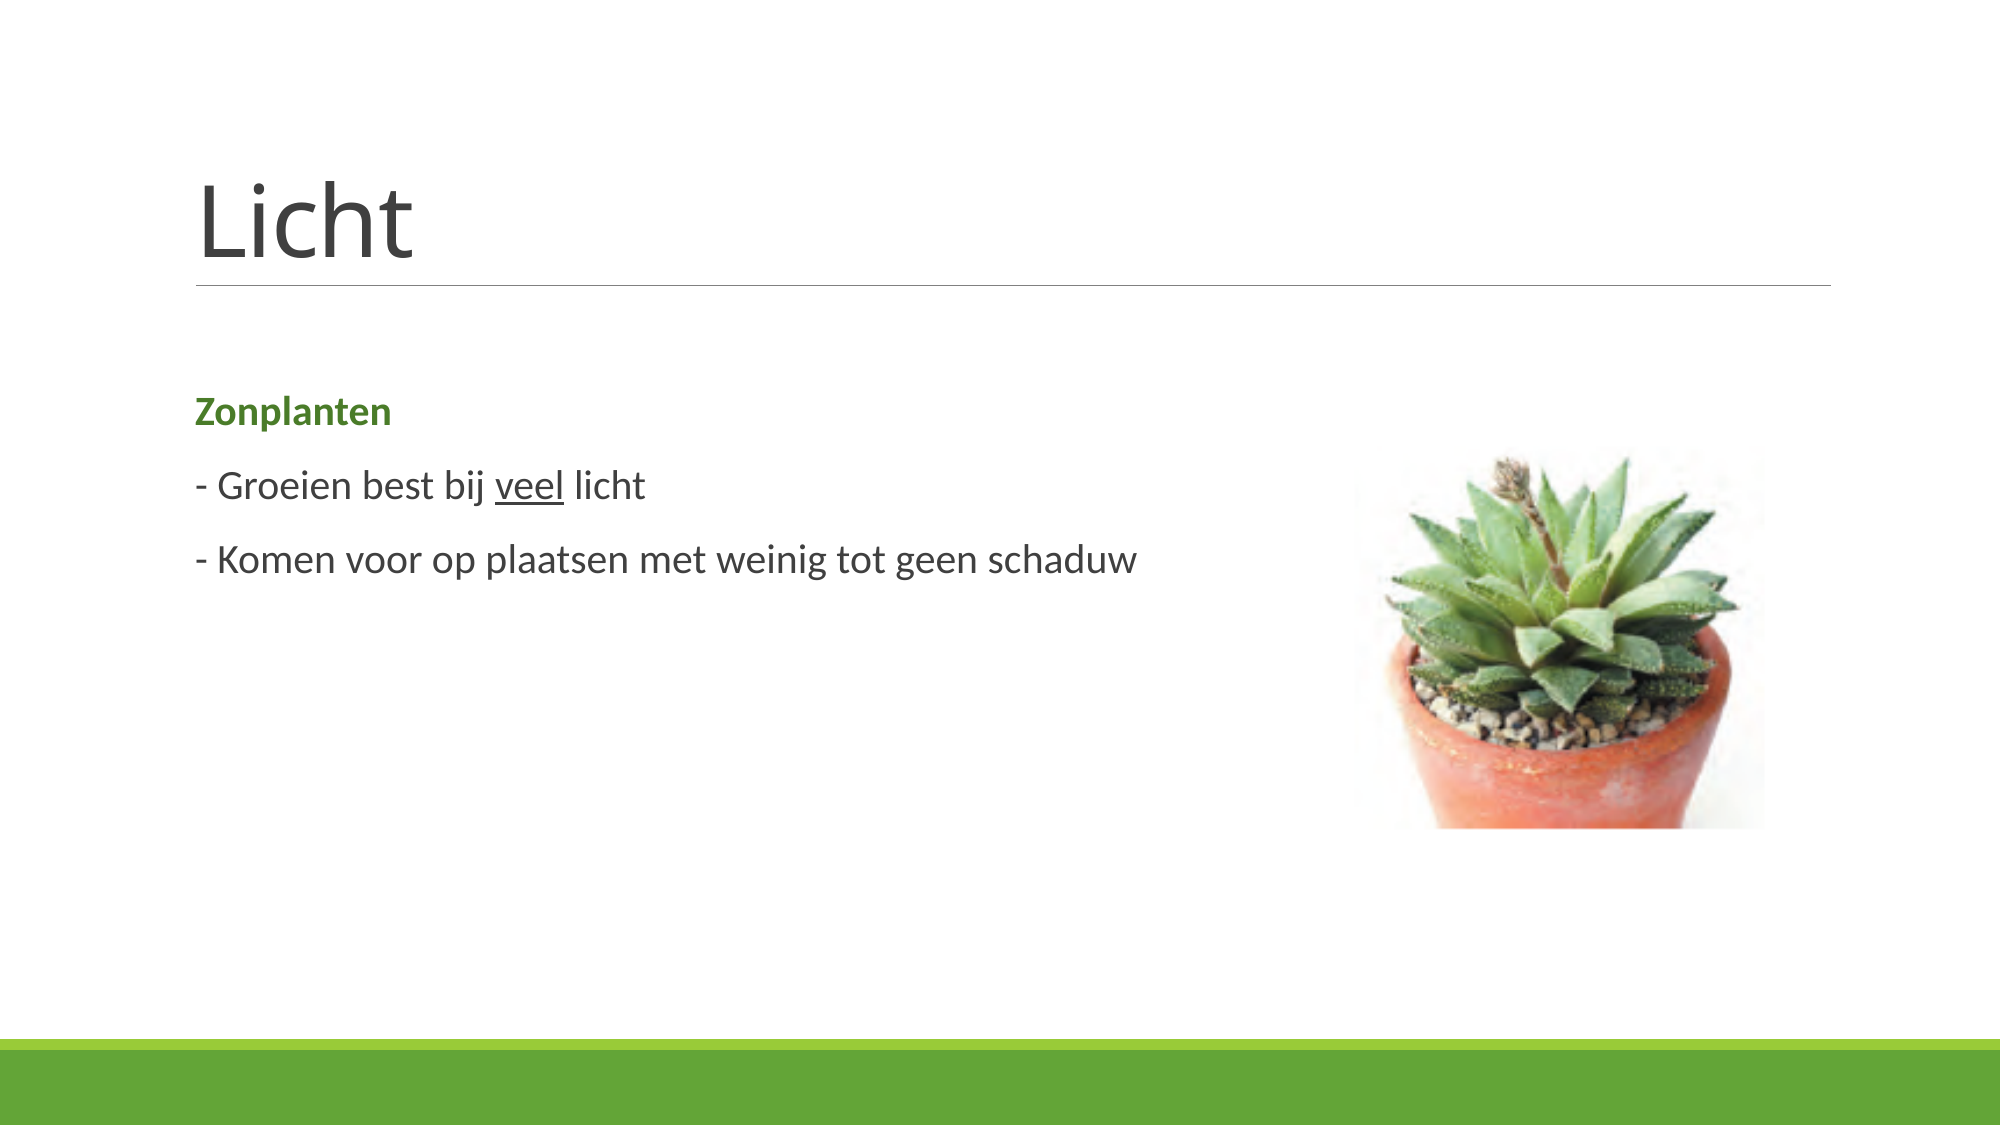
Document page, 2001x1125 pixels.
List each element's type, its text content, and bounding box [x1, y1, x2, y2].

title Licht [180, 47, 1830, 285]
picture [1270, 389, 1831, 876]
list Zonplanten - Groeien best bij veel licht - Komen voor op plaatsen met weinig tot geen schaduw [180, 302, 1830, 963]
